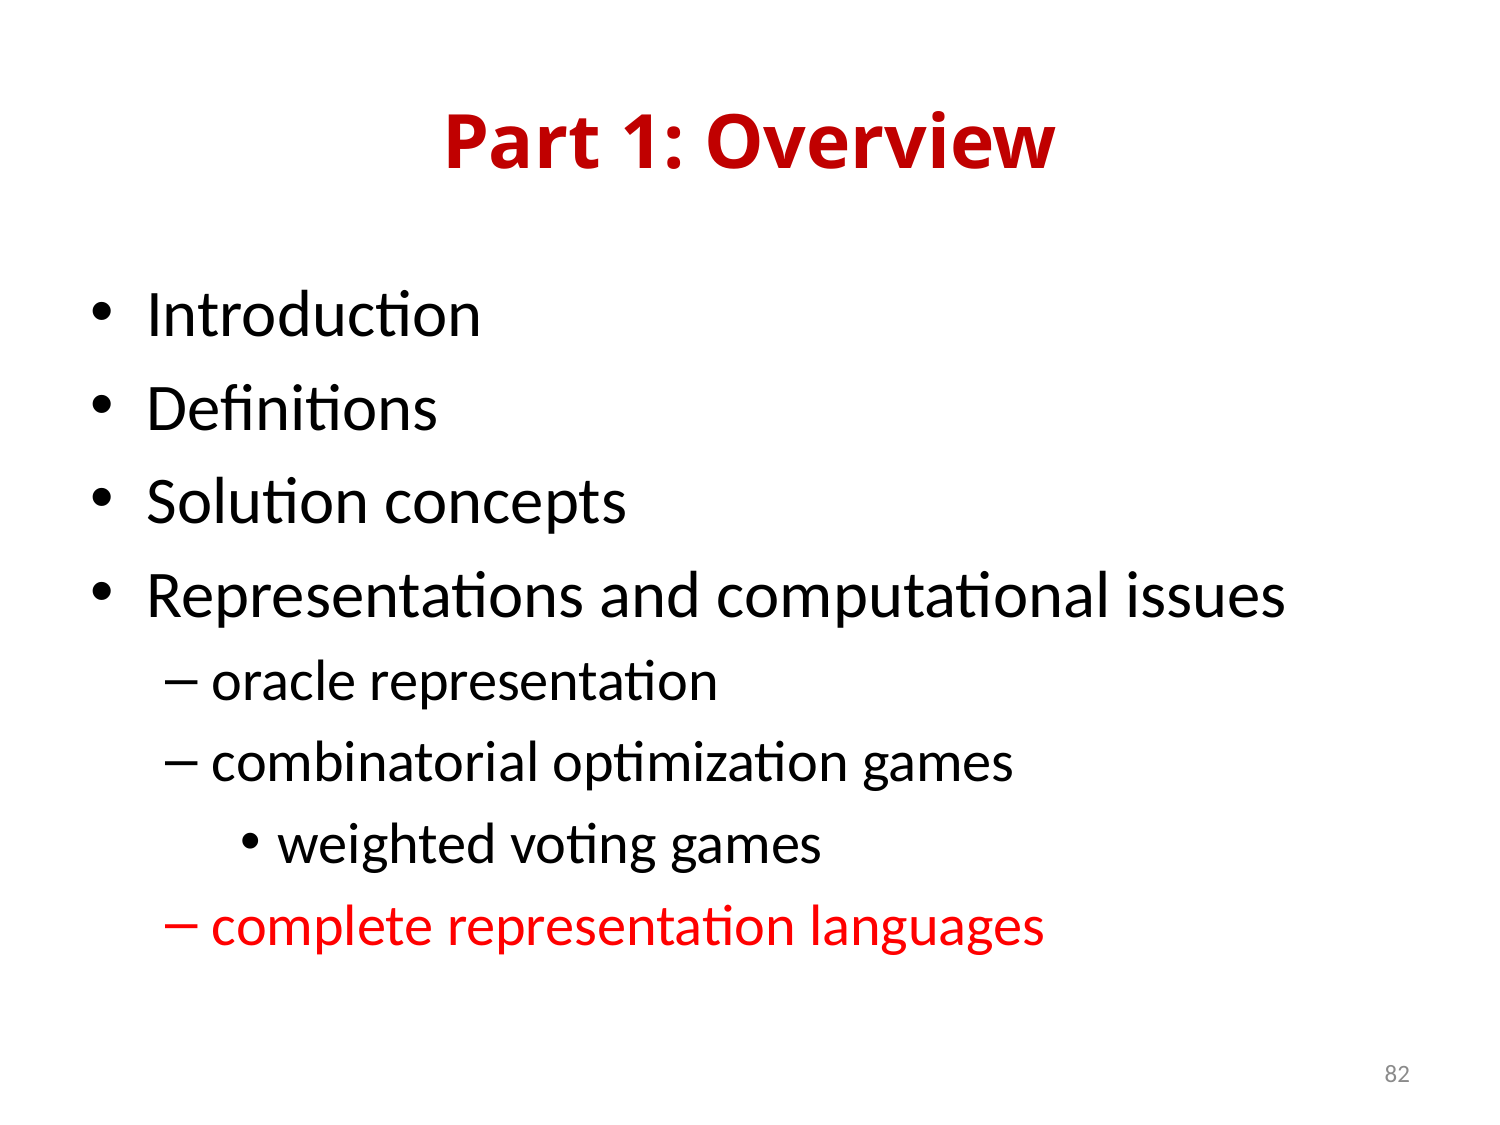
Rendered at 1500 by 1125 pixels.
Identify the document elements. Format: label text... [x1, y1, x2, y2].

title Part 1: Overview [75, 45, 1425, 233]
list Introduction Definitions Solution concepts Representations and computational issues oracle representation combinatorial optimization games weighted voting games complete representation languages [75, 262, 1425, 1094]
slide_number 82 [1074, 1042, 1425, 1103]
